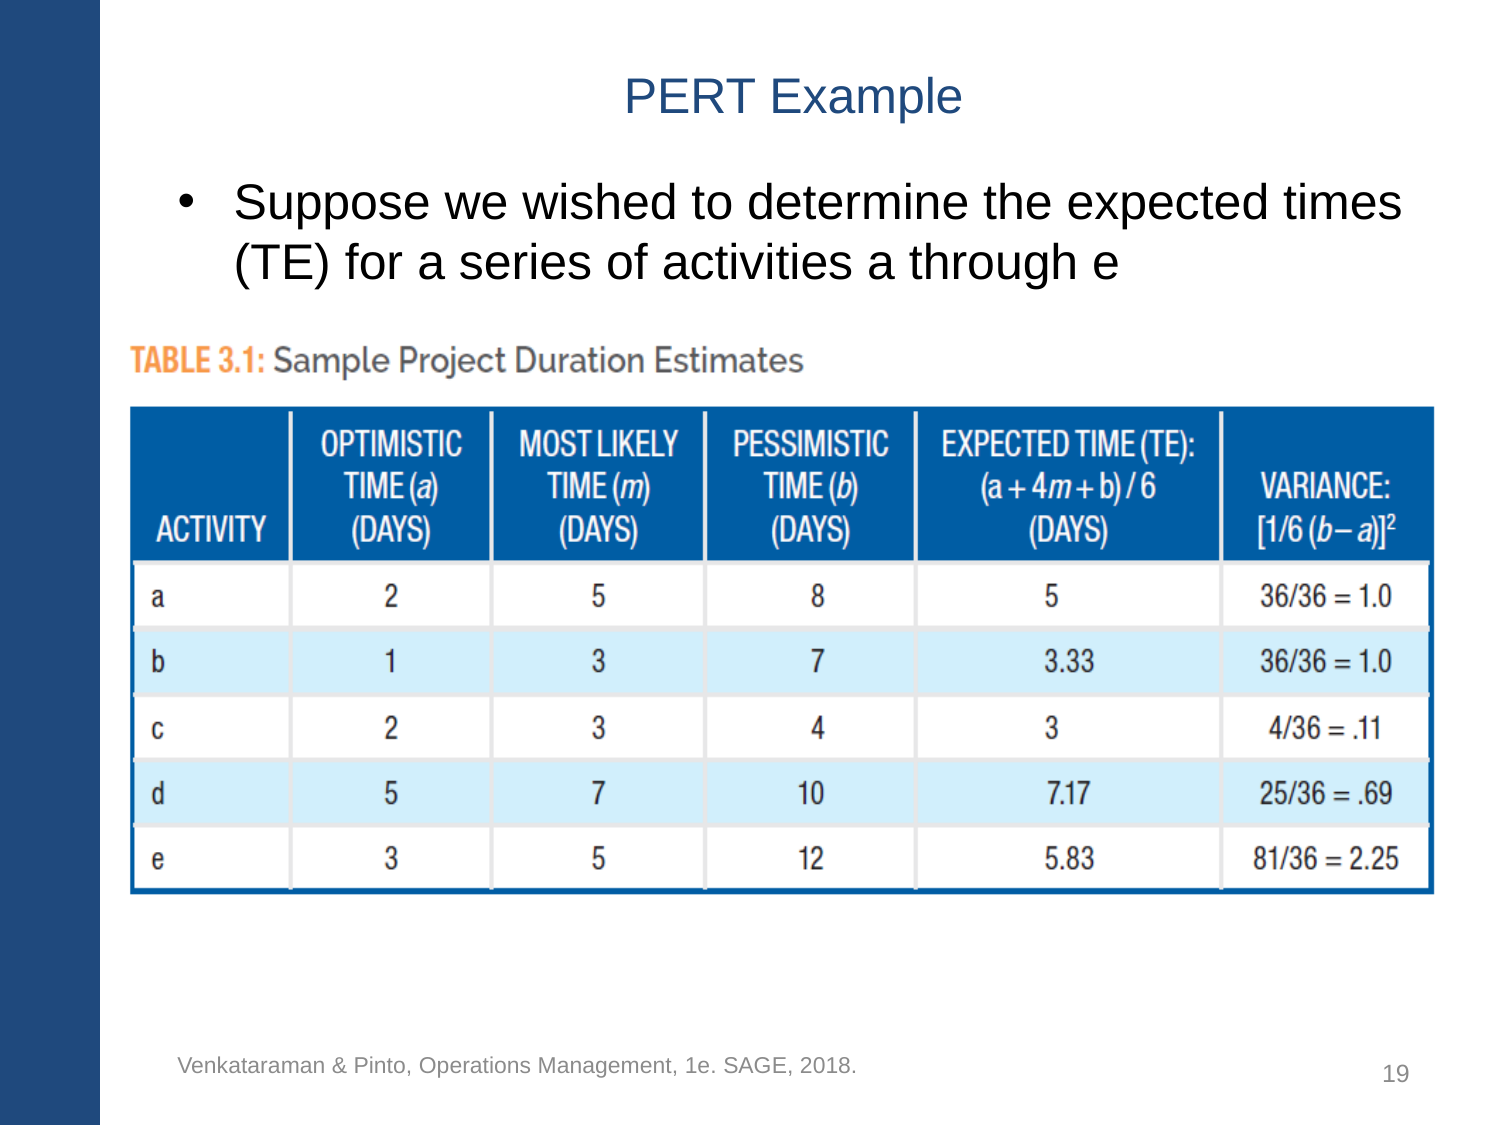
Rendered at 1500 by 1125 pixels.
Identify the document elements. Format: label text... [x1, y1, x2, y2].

title PERT Example [162, 0, 1425, 162]
slide_number 19 [1350, 1042, 1425, 1103]
list Suppose we wished to determine the expected times (TE) for a series of activities a through e [162, 162, 1425, 335]
picture [112, 337, 1488, 938]
footer Venkataraman & Pinto, Operations Management, 1e. SAGE, 2018. [162, 1042, 1313, 1103]
